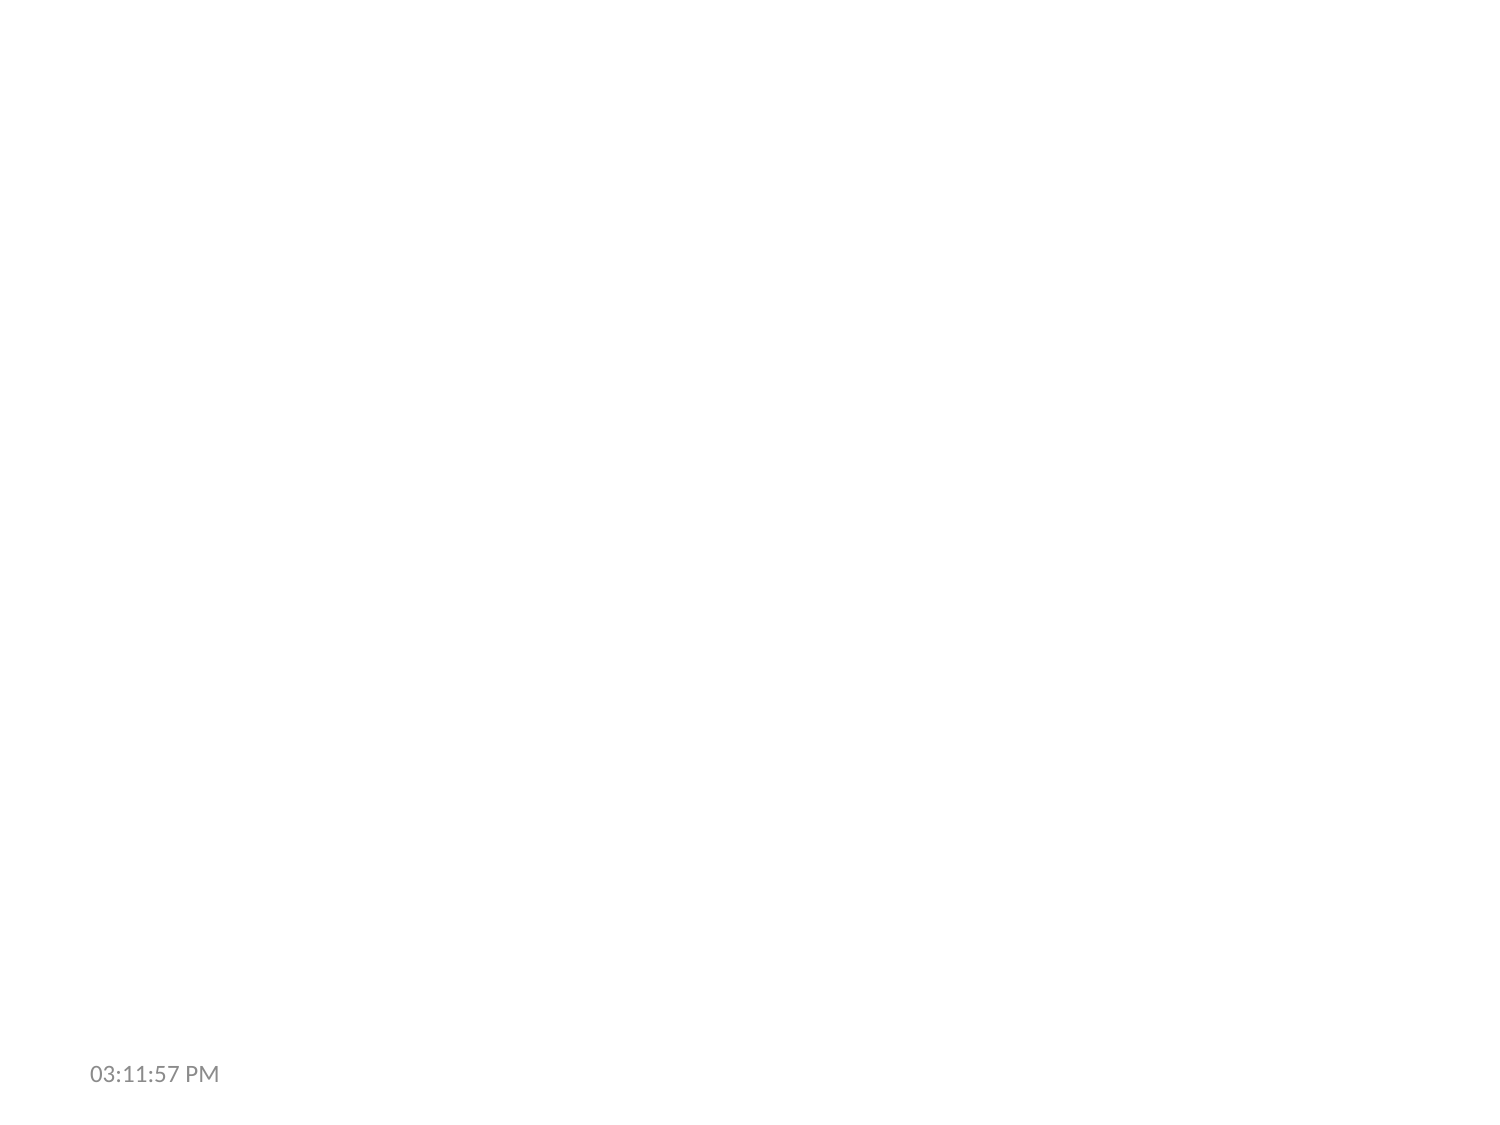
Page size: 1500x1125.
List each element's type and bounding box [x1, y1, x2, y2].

slide_number [75, 1042, 425, 1103]
